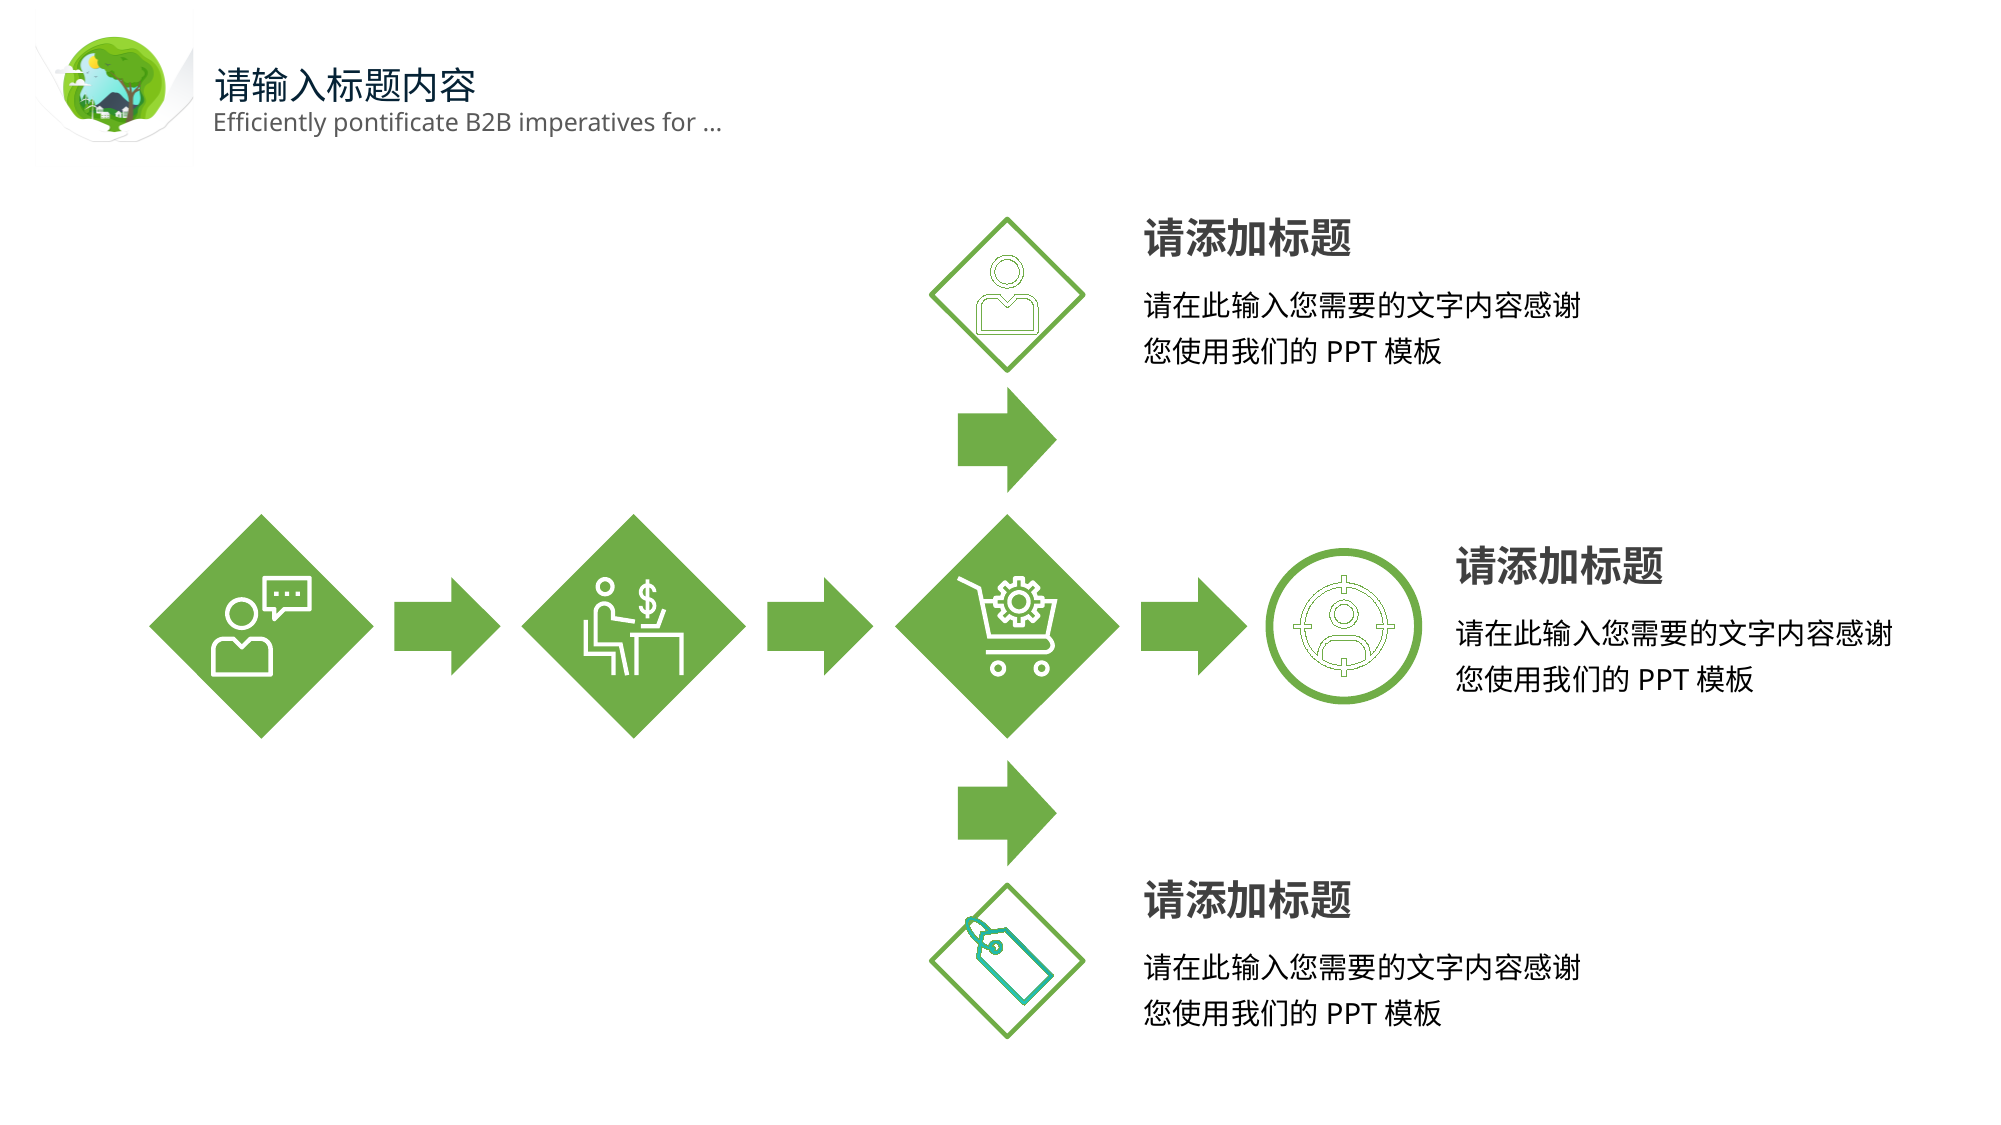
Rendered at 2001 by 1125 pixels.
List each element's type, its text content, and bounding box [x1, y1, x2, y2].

text_box 请在此输入您需要的文字内容感谢您使用我们的PPT模板 [1440, 598, 1917, 689]
text_box [1267, 550, 1420, 703]
text_box 请添加标题 [1128, 867, 1605, 932]
text_box 请在此输入您需要的文字内容感谢您使用我们的PPT模板 [1128, 932, 1605, 1023]
text_box 请添加标题 [1440, 533, 1917, 598]
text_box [211, 575, 312, 677]
text_box [394, 577, 501, 676]
text_box [957, 386, 1057, 493]
text_box [149, 514, 374, 739]
text_box [767, 577, 874, 676]
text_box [583, 577, 684, 676]
text_box [965, 916, 1054, 1006]
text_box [1293, 575, 1395, 677]
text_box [32, 9, 1011, 167]
text_box [894, 514, 1120, 739]
text_box [931, 218, 1084, 371]
text_box [1141, 577, 1248, 676]
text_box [956, 575, 1058, 677]
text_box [976, 255, 1039, 335]
text_box [957, 760, 1057, 867]
text_box [521, 514, 746, 739]
text_box 请添加标题 [1128, 206, 1605, 270]
text_box 请在此输入您需要的文字内容感谢您使用我们的PPT模板 [1128, 270, 1605, 362]
text_box [931, 884, 1084, 1037]
